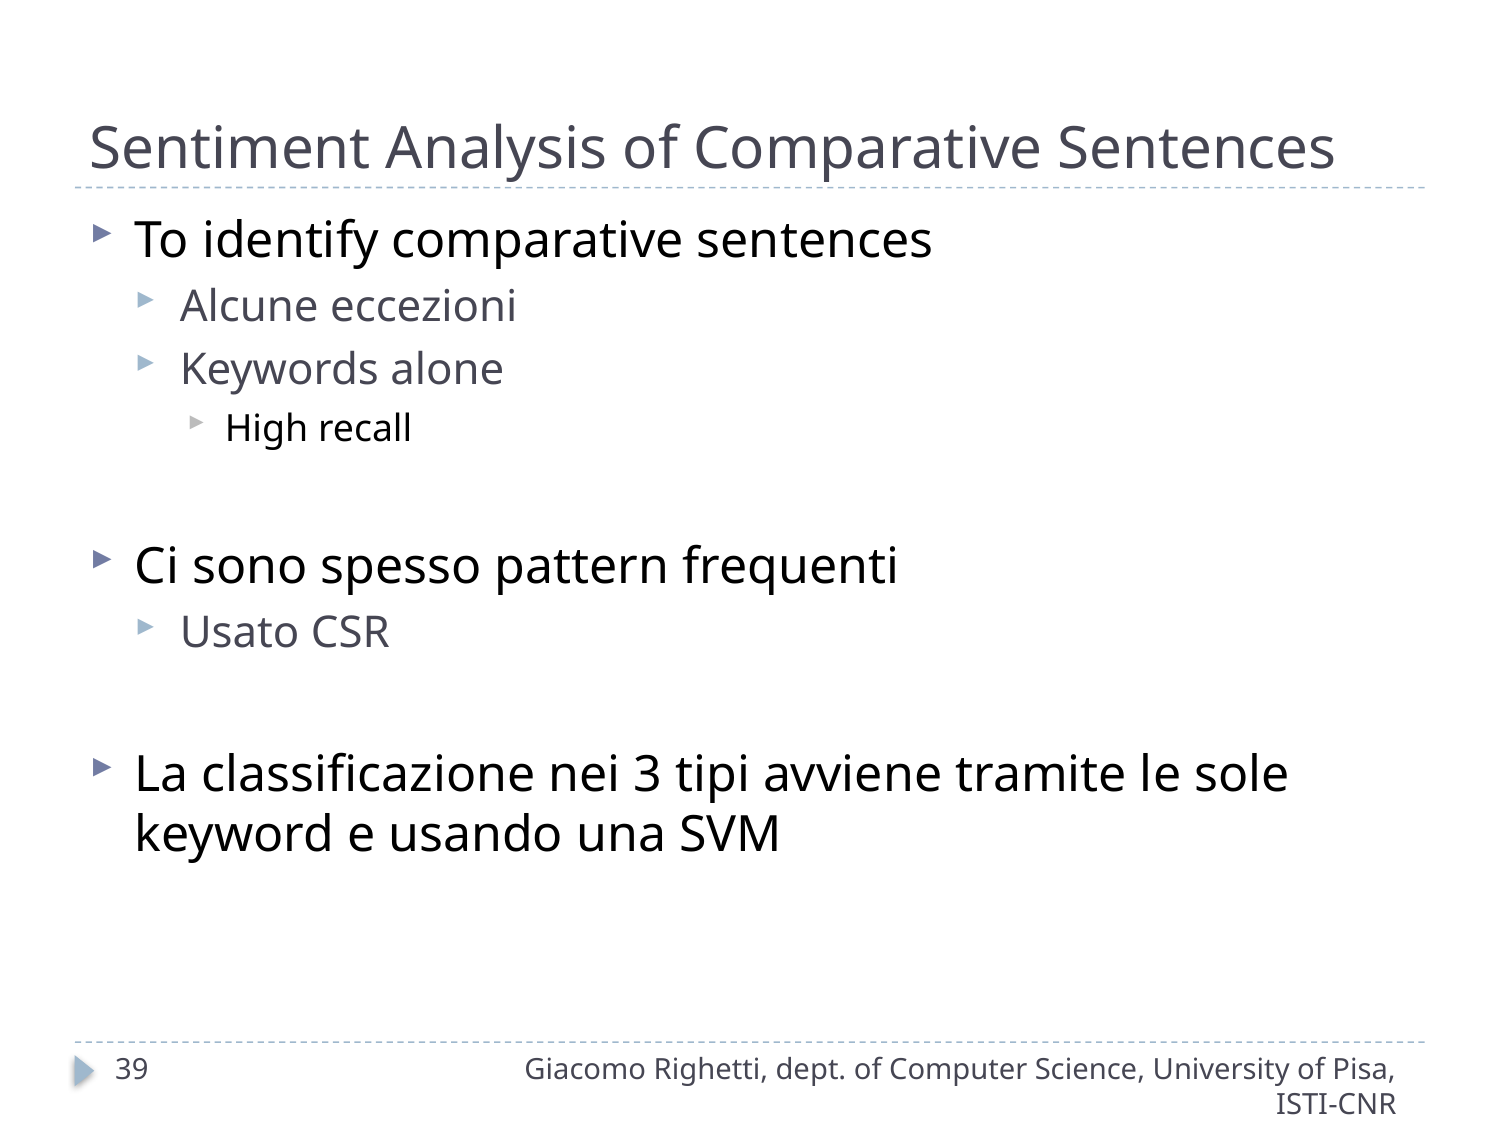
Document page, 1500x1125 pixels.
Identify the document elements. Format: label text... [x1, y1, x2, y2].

list To identify comparative sentences Alcune eccezioni Keywords alone High recall Ci sono spesso pattern frequenti Usato CSR La classificazione nei 3 tipi avviene tramite le sole keyword e usando una SVM [75, 200, 1425, 1010]
slide_number 39 [100, 1042, 426, 1103]
footer Giacomo Righetti, dept. of Computer Science, University of Pisa, ISTI-CNR [475, 1042, 1412, 1125]
title Sentiment Analysis of Comparative Sentences [75, 24, 1425, 188]
